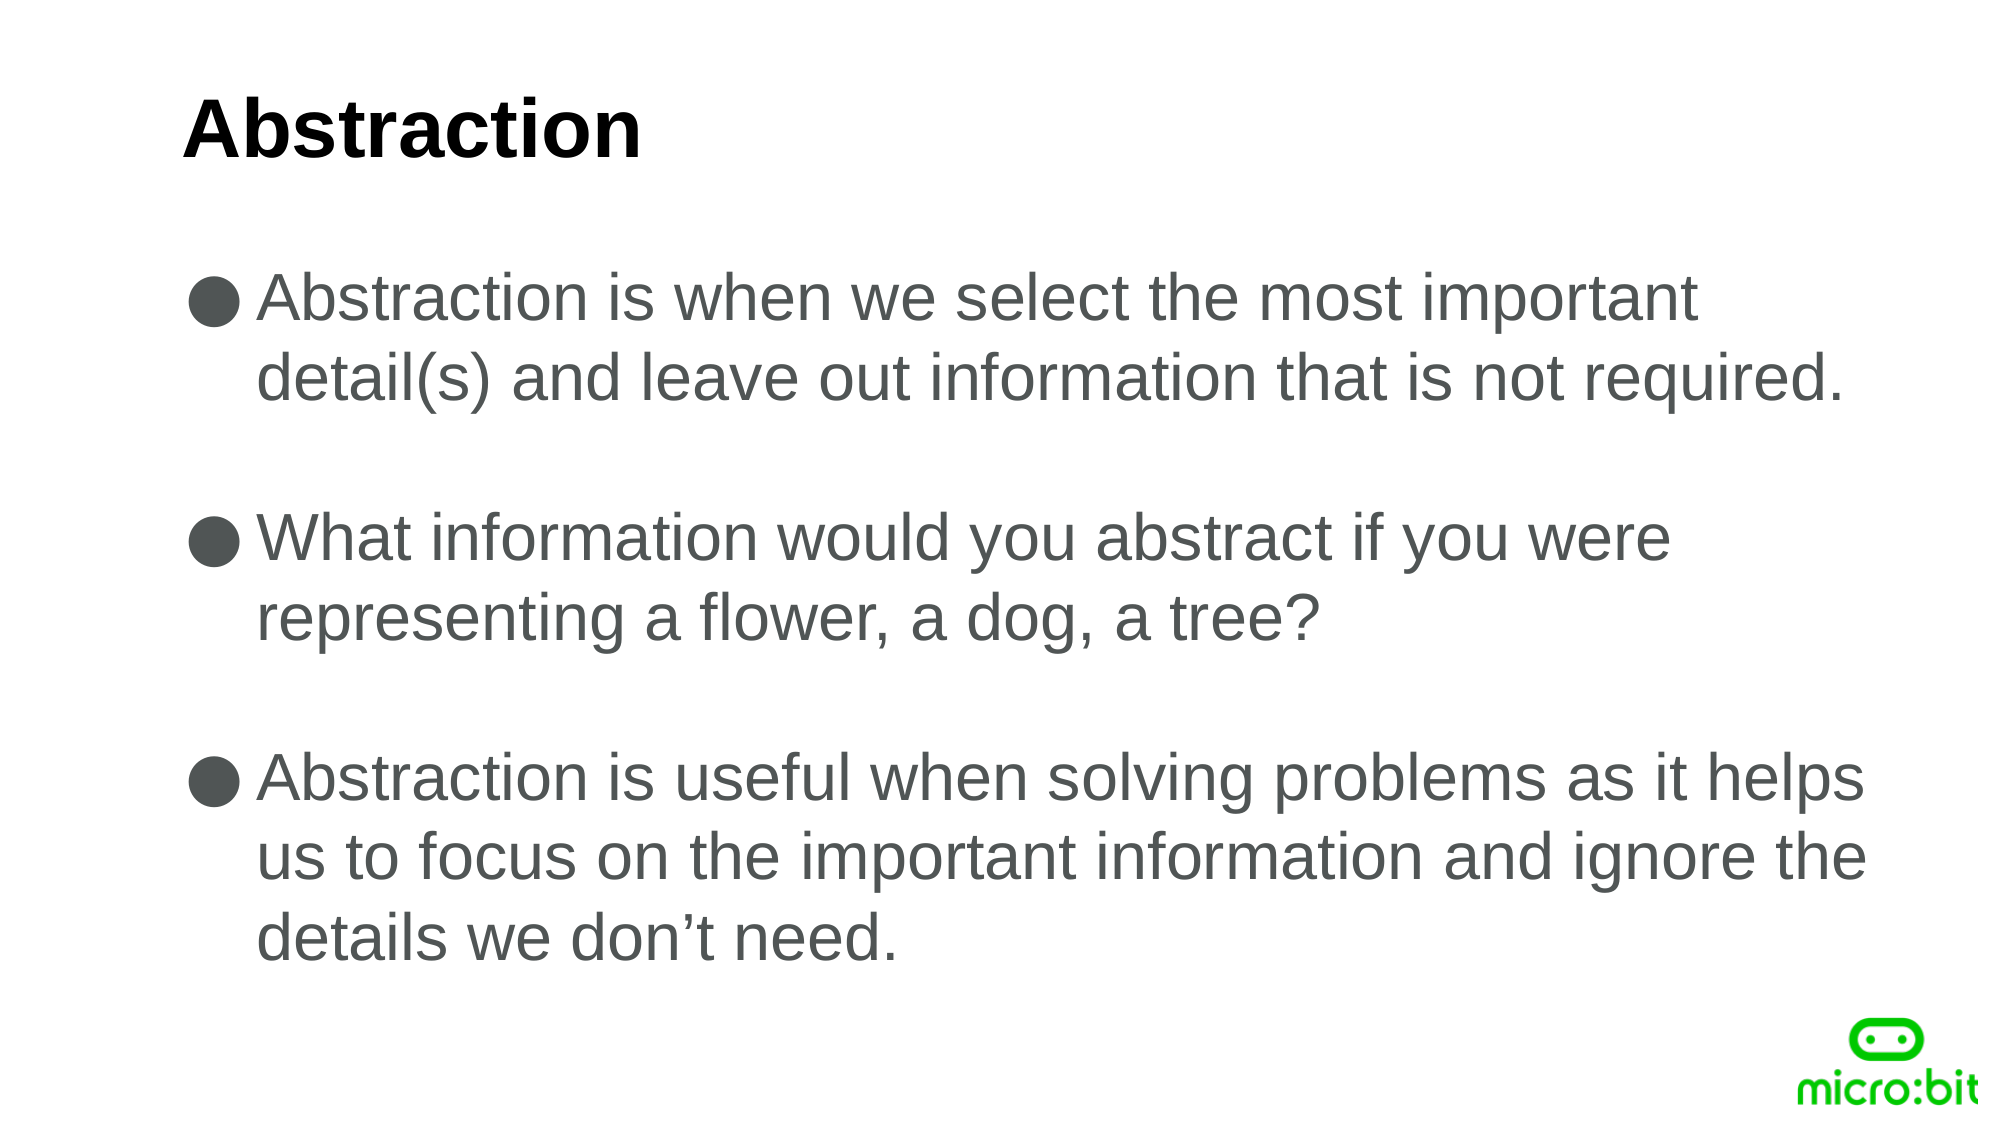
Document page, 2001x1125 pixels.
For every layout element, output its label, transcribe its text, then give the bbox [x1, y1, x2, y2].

text_box Abstraction Abstraction is when we select the most important detail(s) and leave out information that is not required. What information would you abstract if you were representing a flower, a dog, a tree? Abstraction is useful when solving problems as it helps us to focus on the important information and ignore the details we don’t need. [166, 60, 1918, 884]
picture [1797, 1017, 1978, 1106]
